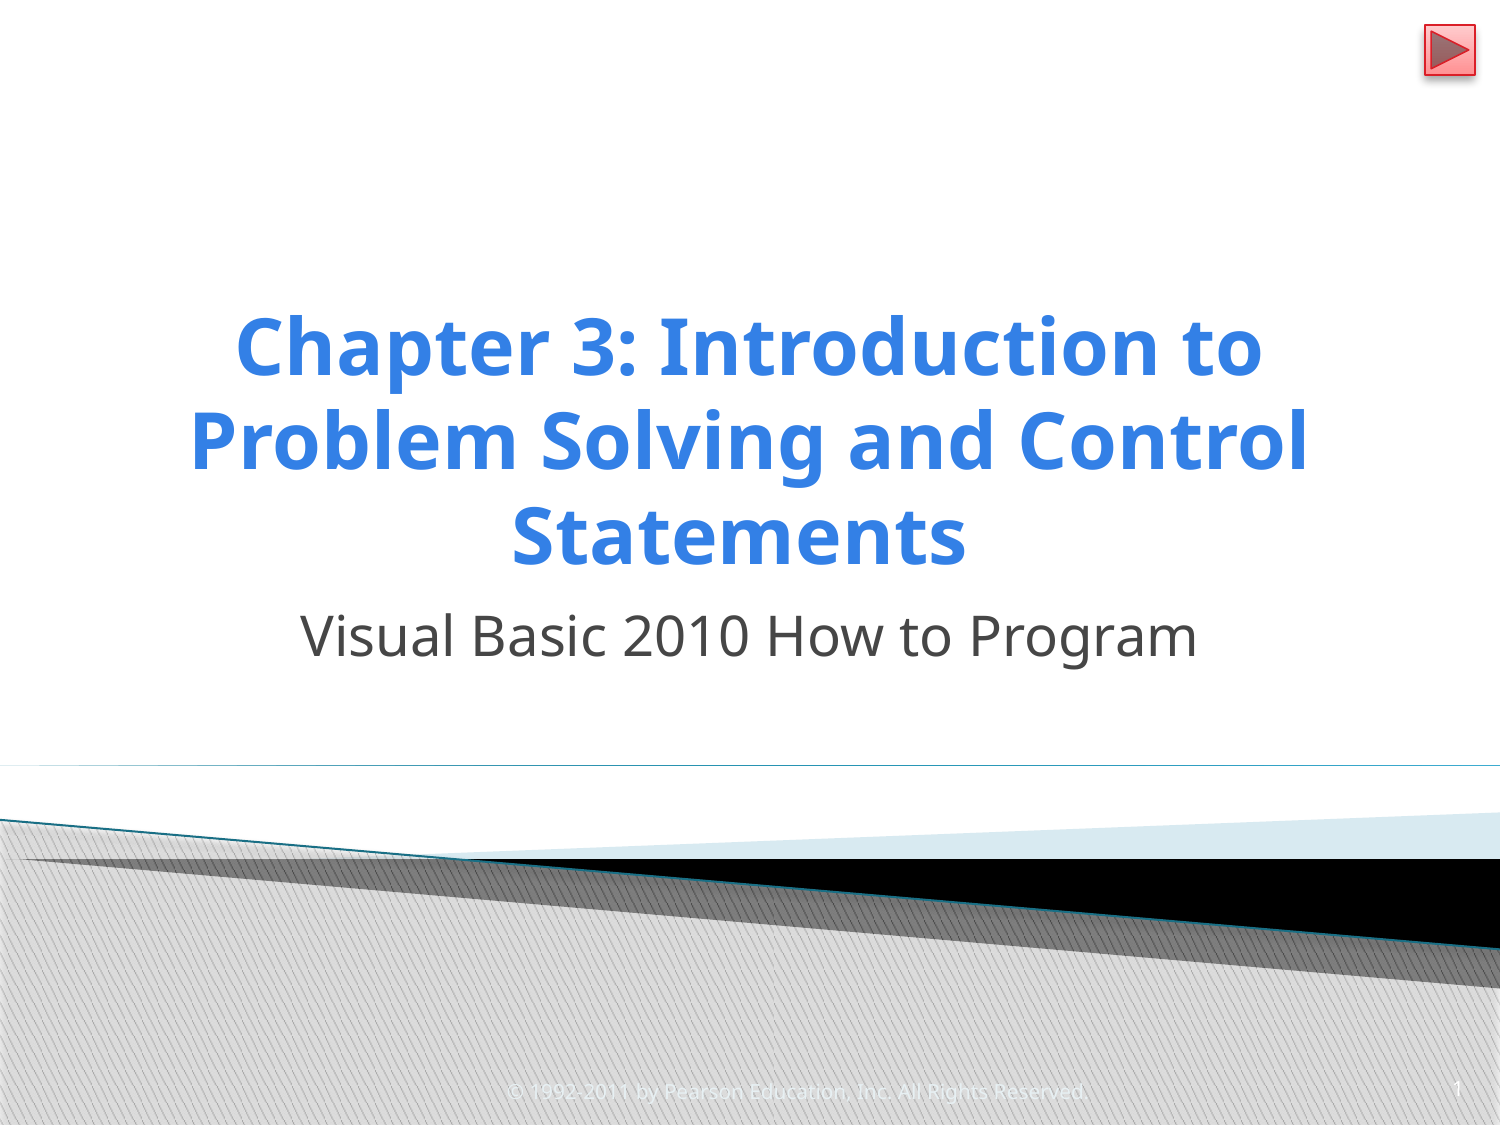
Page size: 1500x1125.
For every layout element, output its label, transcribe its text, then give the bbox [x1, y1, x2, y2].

title Chapter 3: Introduction to Problem Solving and Control Statements [112, 287, 1388, 588]
slide_number 1 [1418, 1051, 1479, 1112]
subtitle Visual Basic 2010 How to Program [112, 592, 1388, 790]
footer © 1992-2011 by Pearson Education, Inc. All Rights Reserved. [450, 1051, 1105, 1112]
picture [5, 859, 1500, 989]
